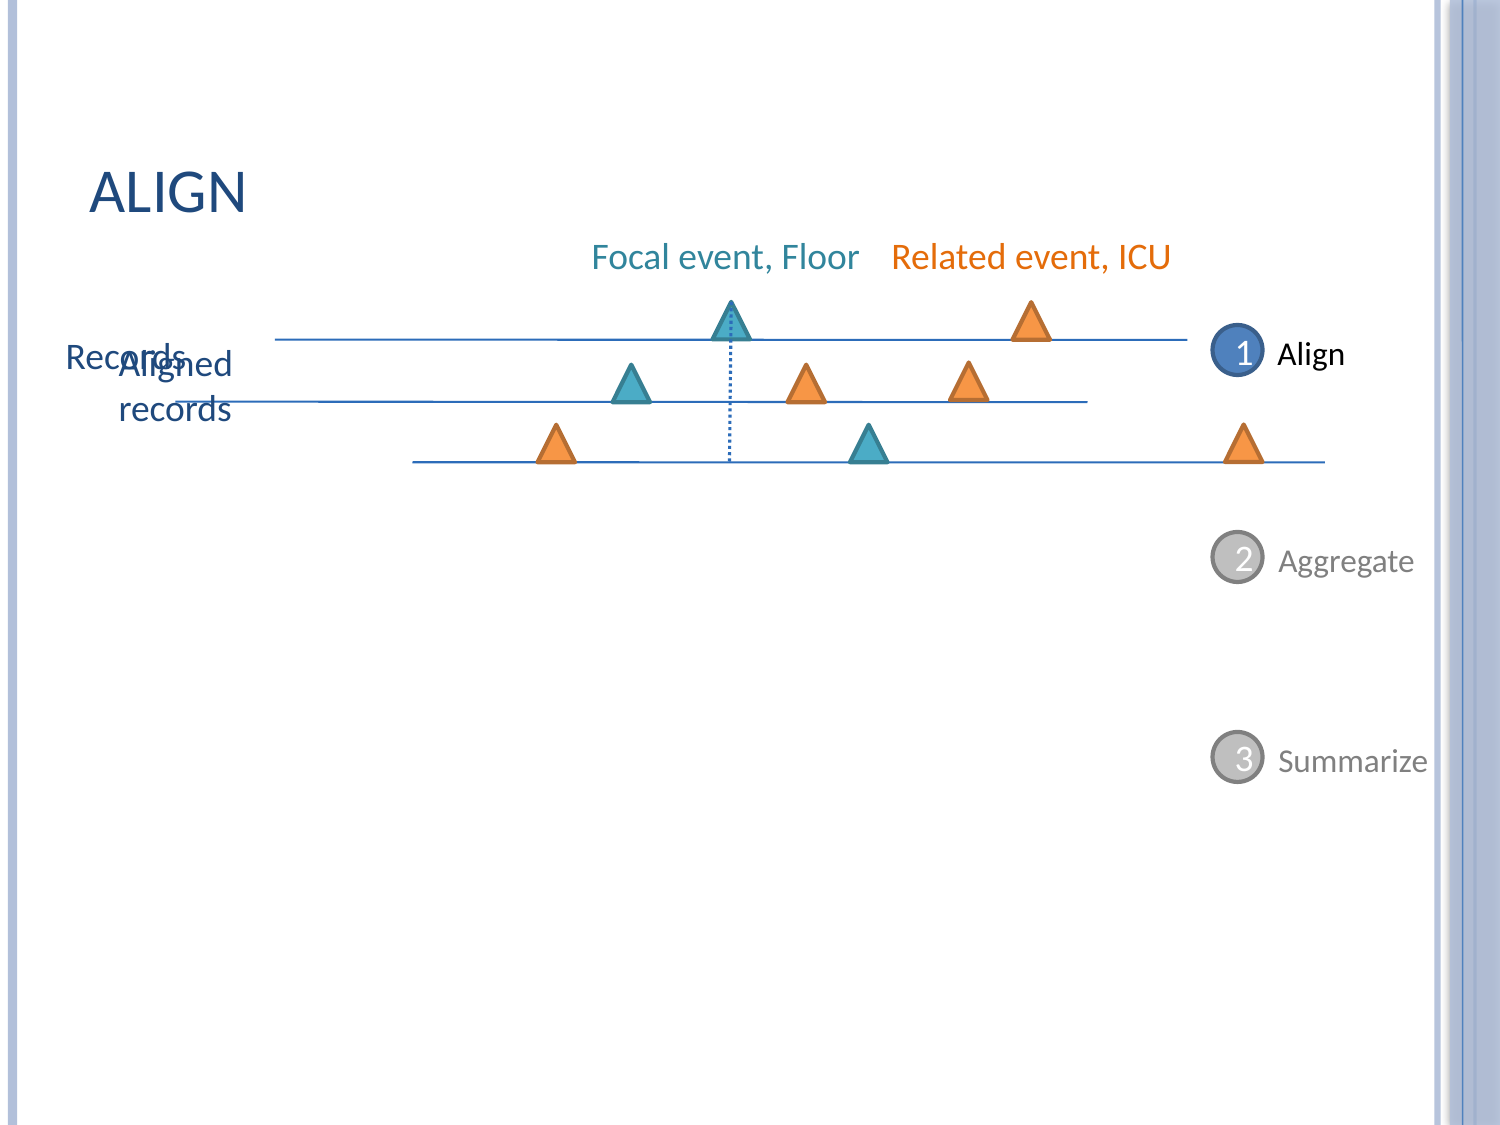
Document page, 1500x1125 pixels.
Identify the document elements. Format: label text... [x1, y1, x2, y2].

text_box Focal event, Floor [576, 224, 876, 285]
text_box 1 [1210, 322, 1262, 378]
text_box 3 [1210, 729, 1263, 785]
text_box 2 [1210, 529, 1263, 585]
text_box [1011, 300, 1051, 336]
text_box Records [50, 324, 202, 385]
text_box [948, 360, 989, 398]
title Align [75, 45, 1300, 233]
text_box [536, 422, 576, 459]
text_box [648, 381, 812, 385]
text_box [787, 362, 826, 398]
text_box Summarize [1263, 731, 1444, 787]
text_box [849, 422, 889, 459]
text_box [1224, 422, 1264, 459]
text_box [612, 362, 651, 398]
text_box Align [1262, 324, 1361, 380]
text_box Related event, ICU [876, 224, 1188, 285]
text_box [711, 299, 751, 336]
text_box Aggregate [1263, 531, 1430, 587]
text_box Aligned records [103, 331, 249, 437]
